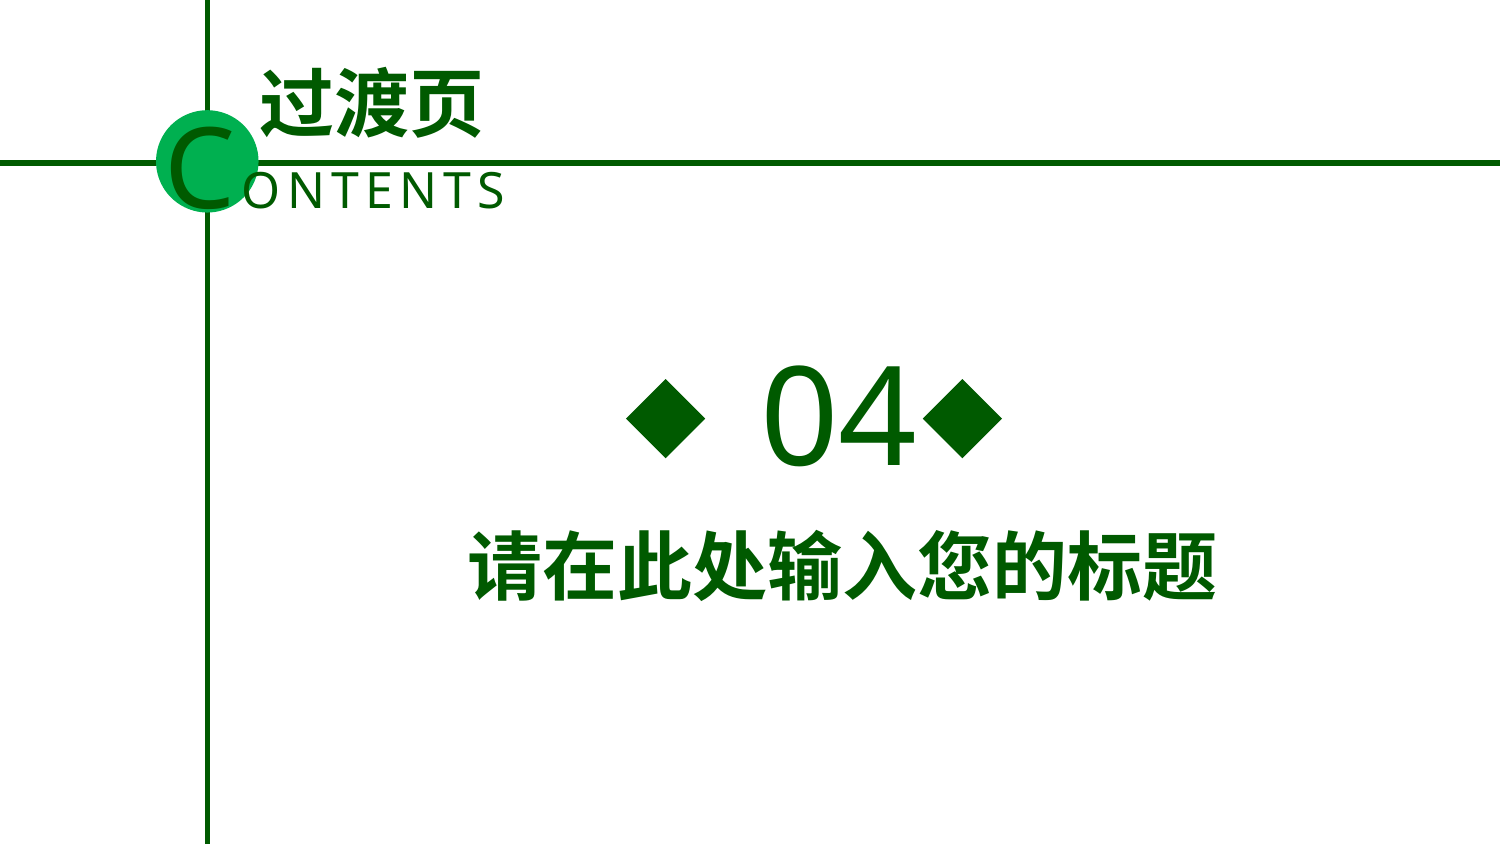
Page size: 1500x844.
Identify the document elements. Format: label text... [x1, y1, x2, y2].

text_box [624, 377, 707, 460]
text_box 04 [745, 375, 952, 446]
text_box [921, 377, 1004, 460]
text_box 请在此处输入您的标题 [467, 518, 1240, 612]
text_box 过渡页 [244, 73, 536, 130]
text_box CONTENTS [149, 97, 207, 163]
text_box CONTENTS [208, 97, 700, 163]
text_box CONTENTS [208, 164, 700, 229]
text_box CONTENTS [149, 164, 207, 229]
